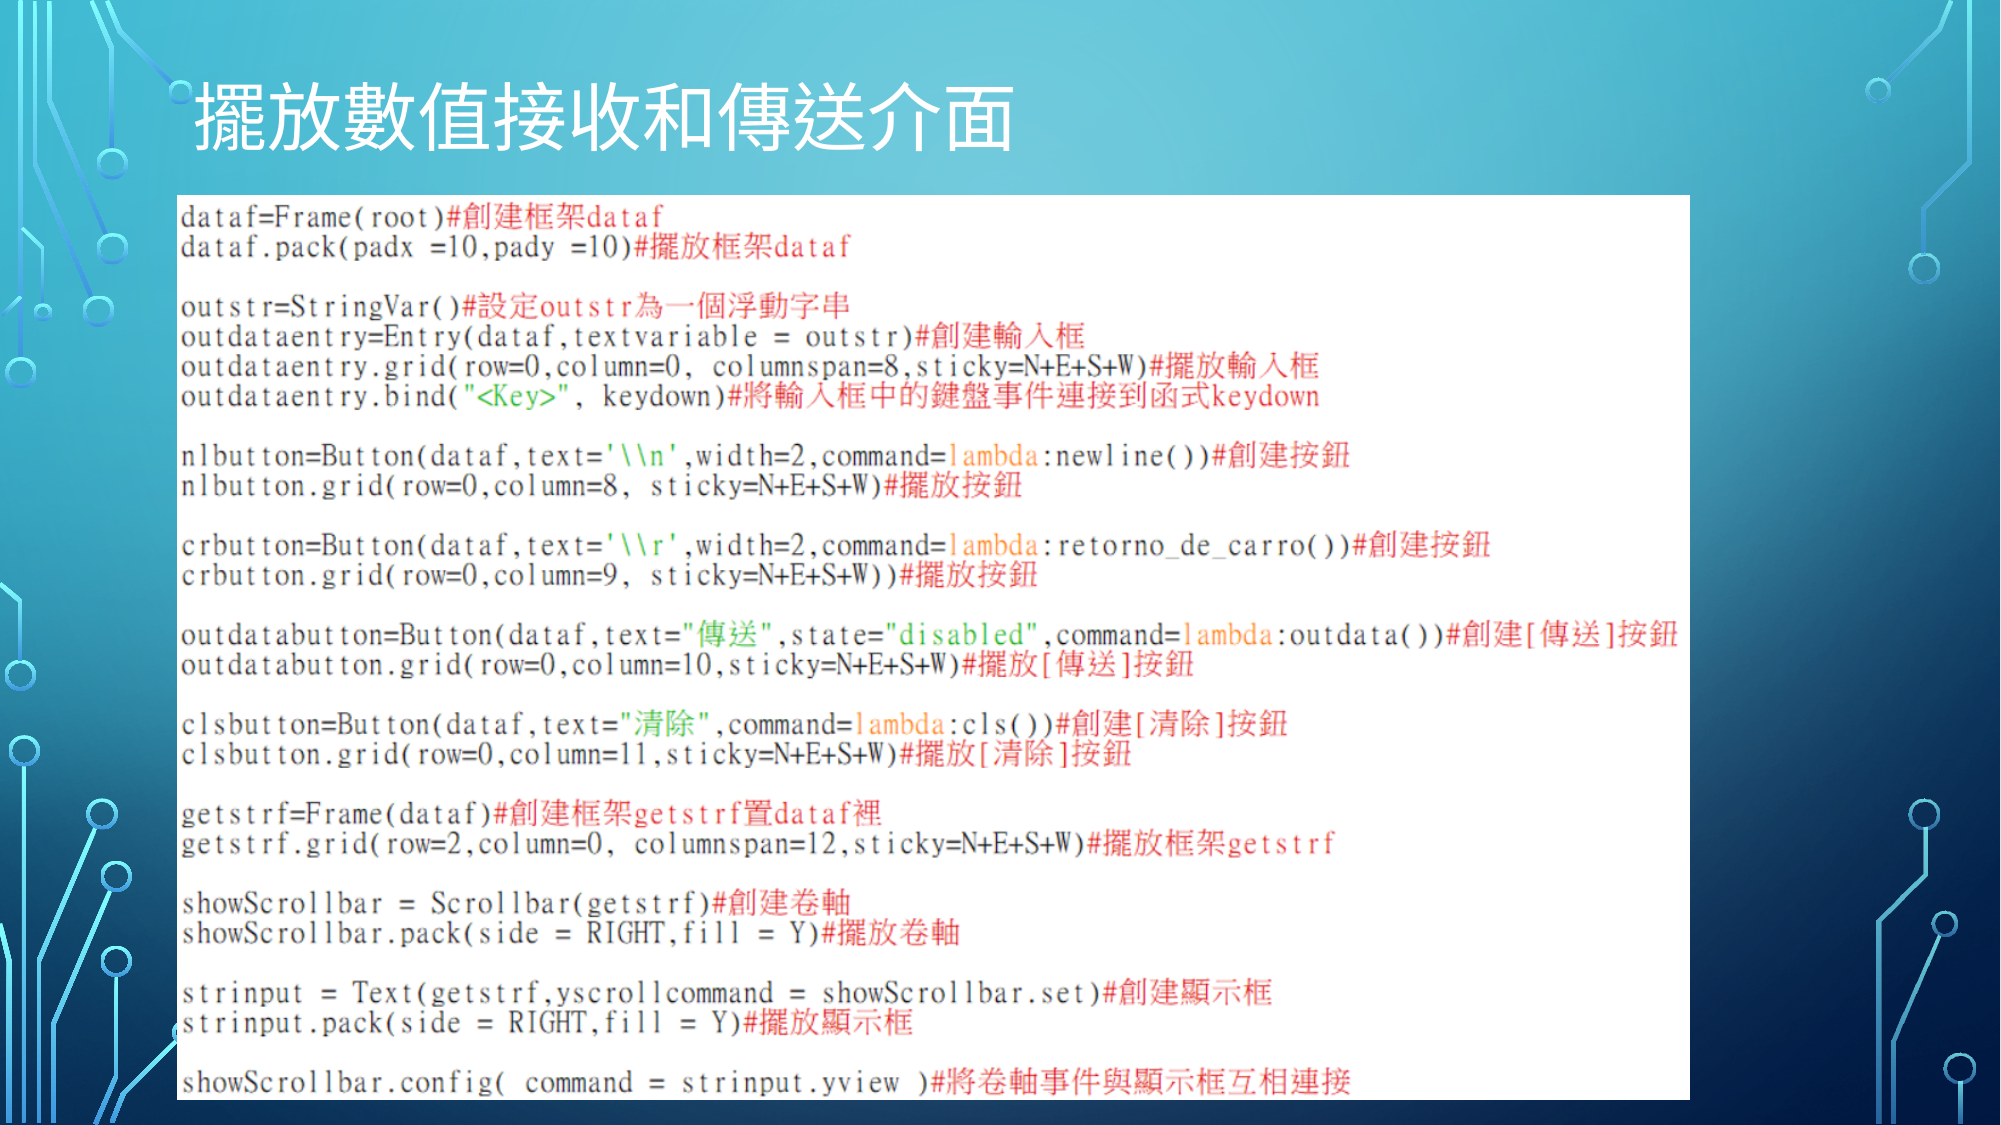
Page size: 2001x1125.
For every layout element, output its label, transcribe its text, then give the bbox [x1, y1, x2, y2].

title 擺放數值接收和傳送介面 [177, 0, 1803, 243]
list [176, 195, 1690, 1100]
